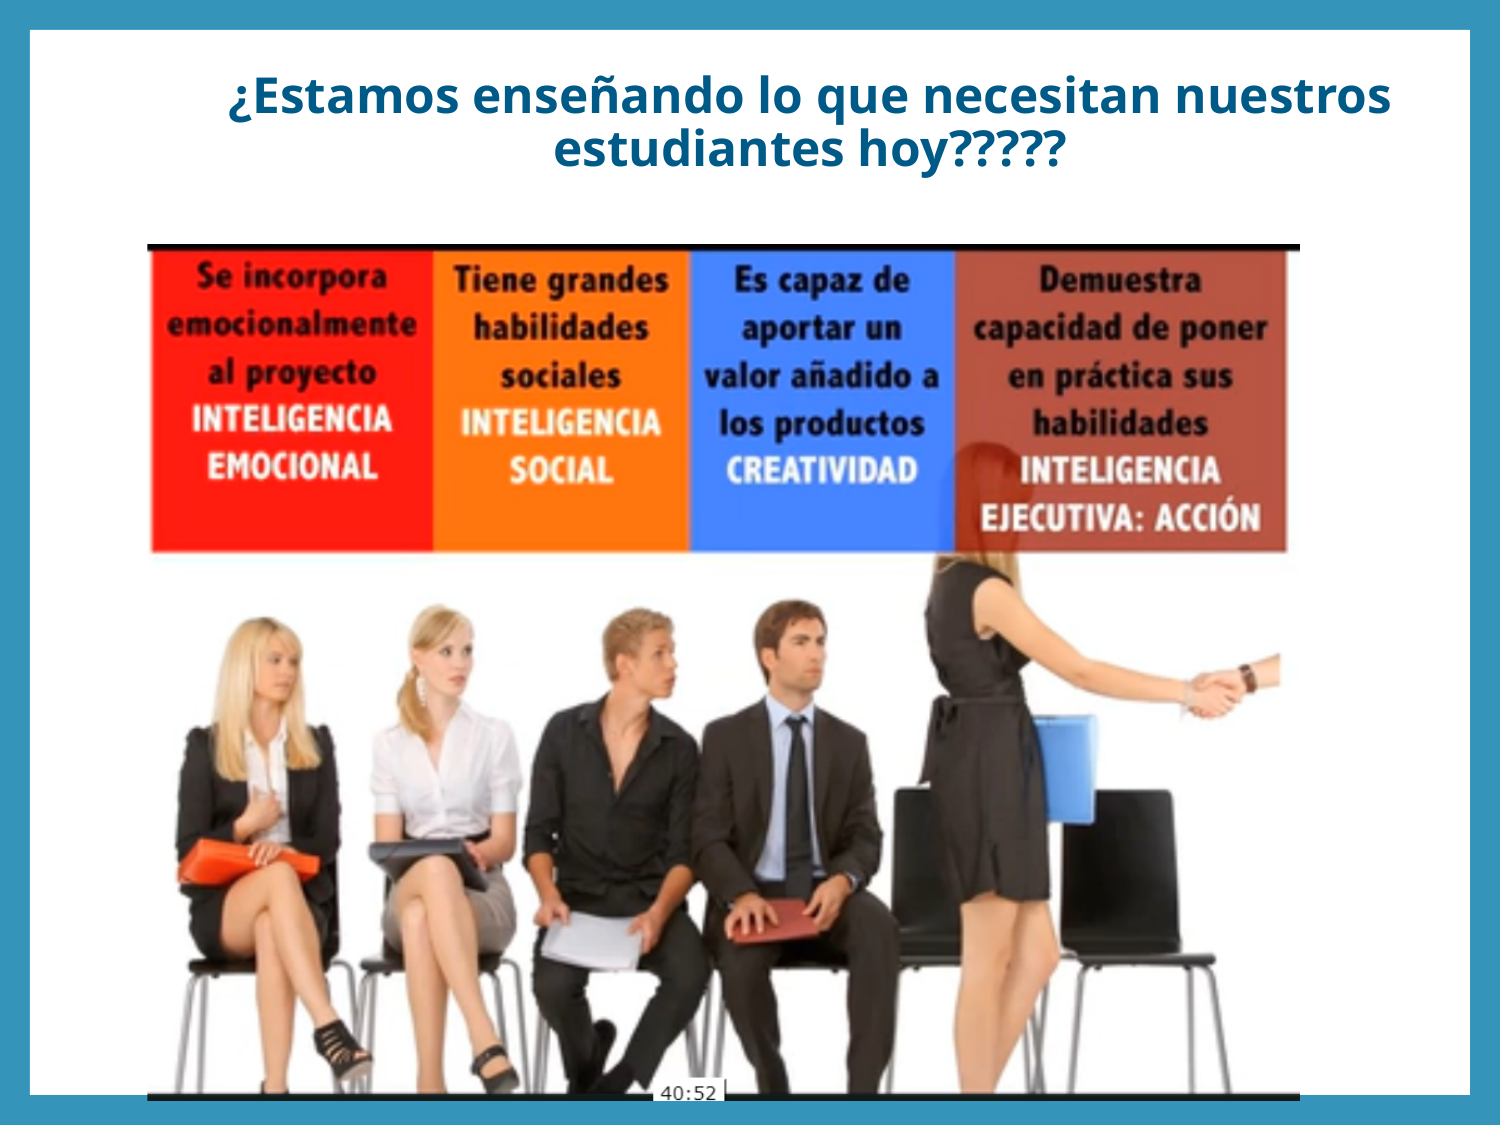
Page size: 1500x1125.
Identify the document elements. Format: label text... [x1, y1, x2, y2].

title ¿Estamos enseñando lo que necesitan nuestros estudiantes hoy????? [203, 63, 1418, 225]
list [147, 244, 1301, 1102]
